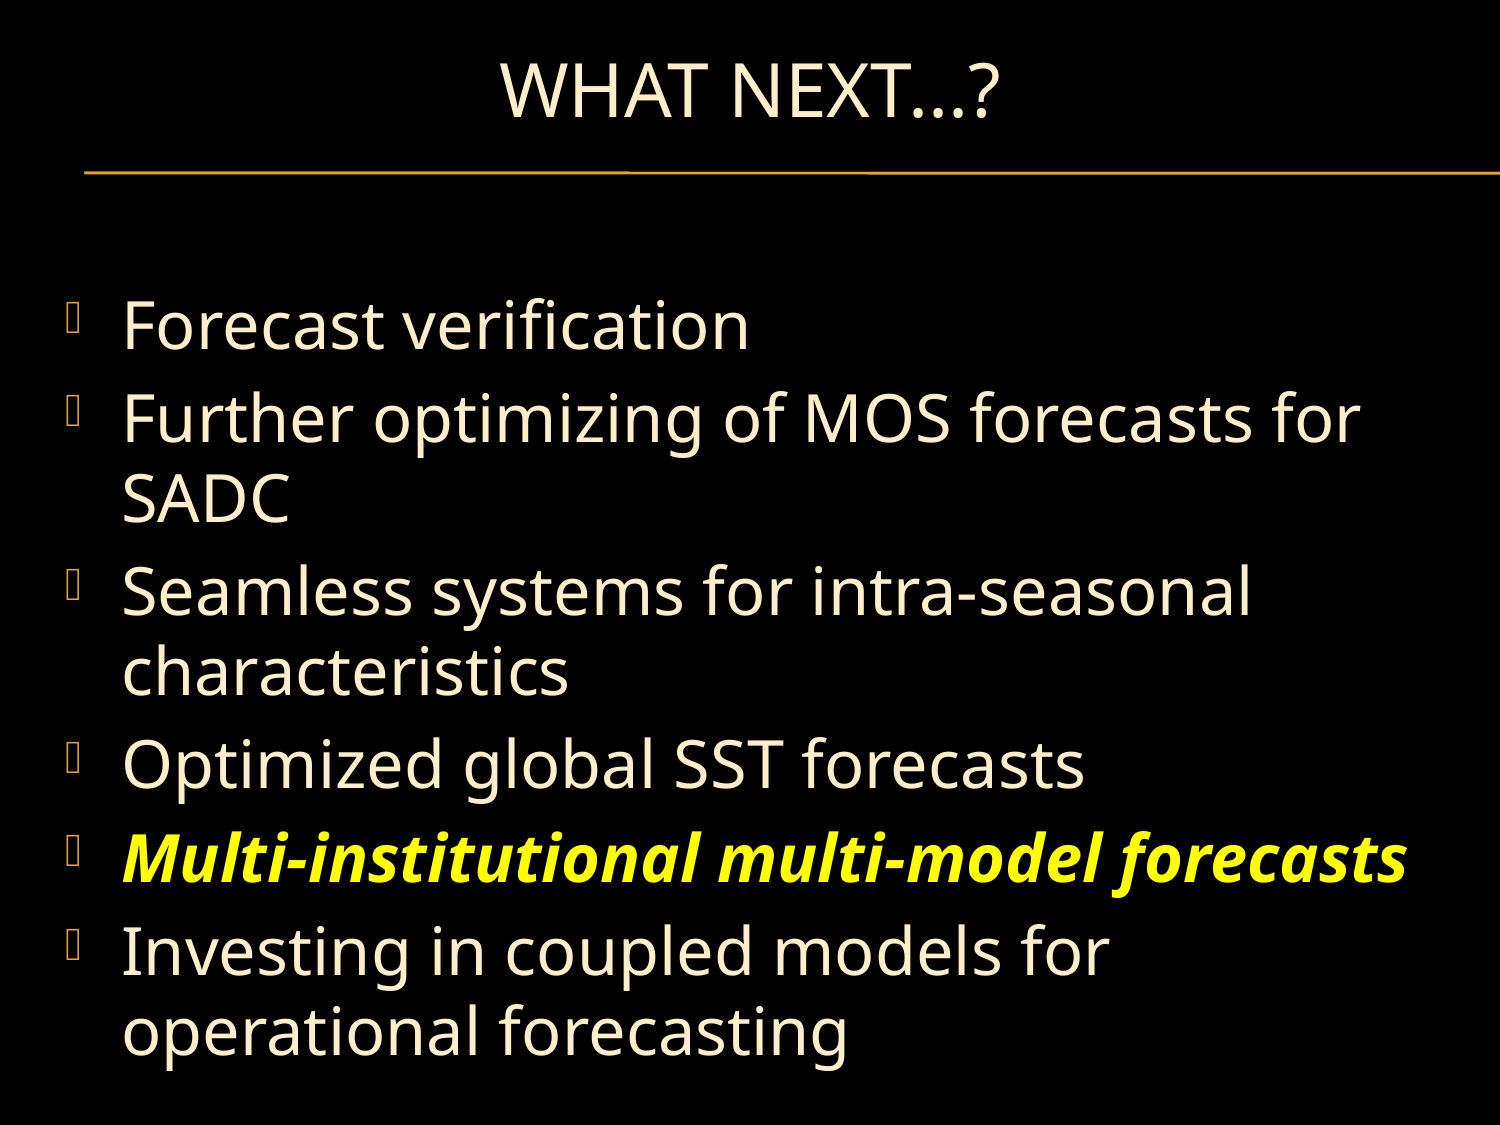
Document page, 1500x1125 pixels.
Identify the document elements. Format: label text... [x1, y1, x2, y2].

list Forecast verification Further optimizing of MOS forecasts for SADC Seamless systems for intra-seasonal characteristics Optimized global SST forecasts Multi-institutional multi-model forecasts Investing in coupled models for operational forecasting [49, 274, 1476, 1101]
title What next...? [0, 0, 1500, 175]
